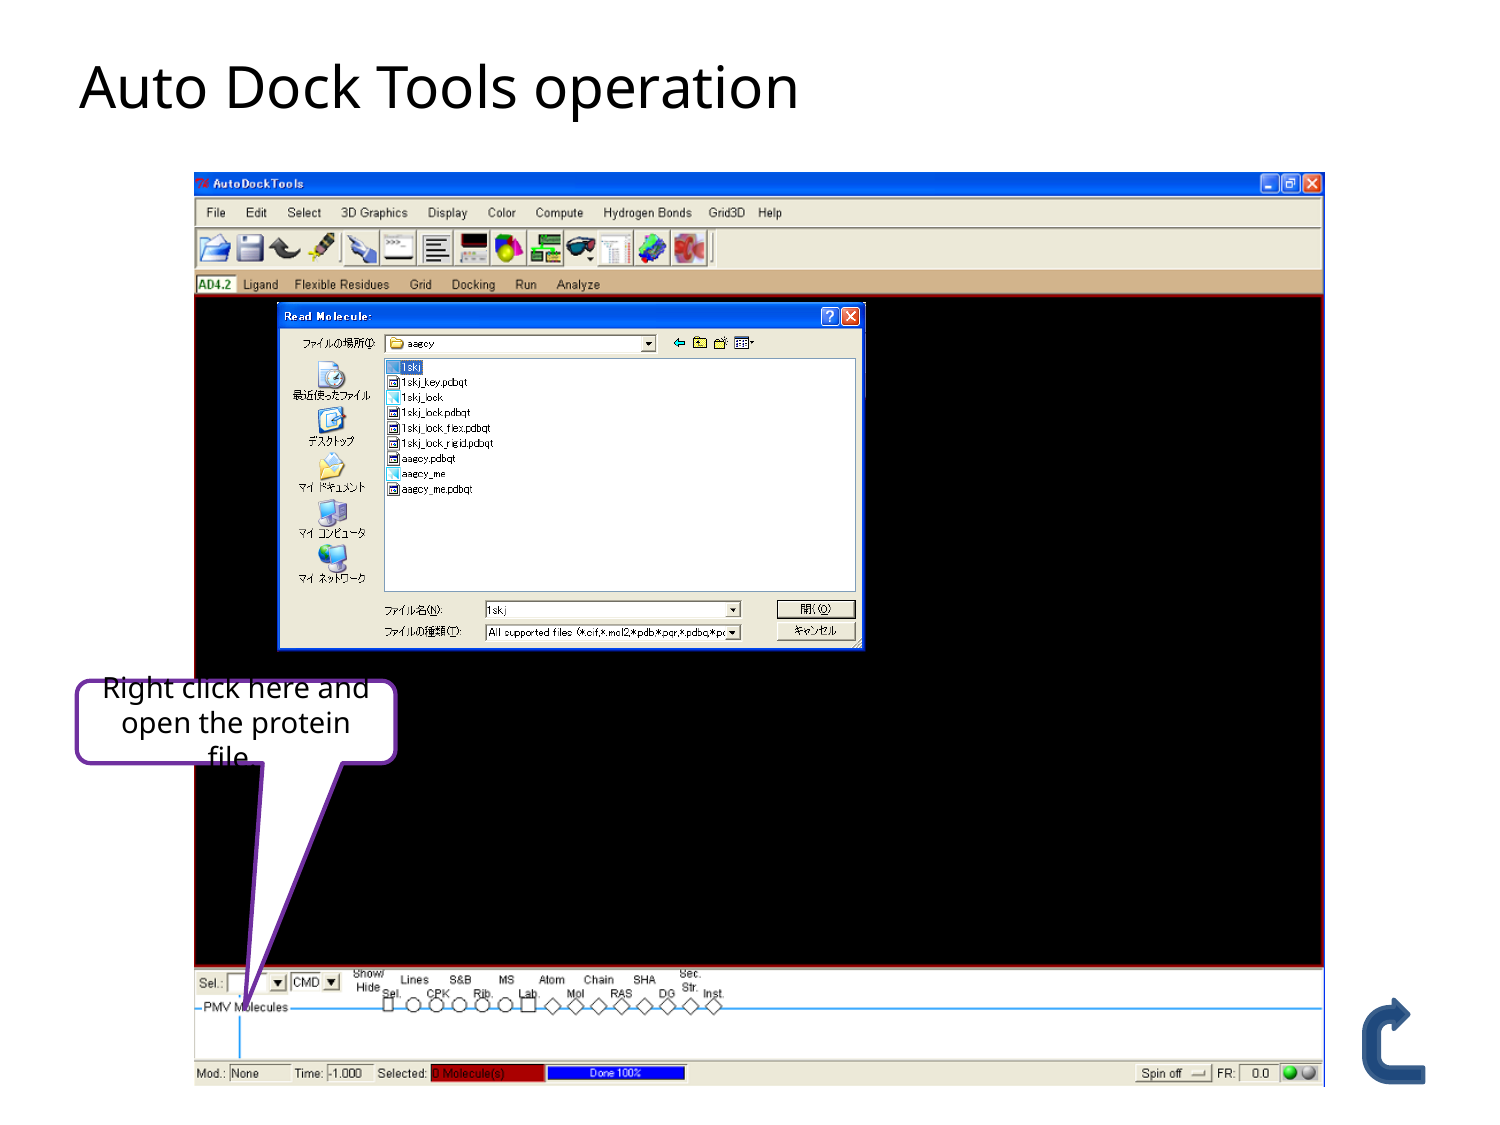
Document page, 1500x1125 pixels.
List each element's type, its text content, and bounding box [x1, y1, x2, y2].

picture [194, 172, 1326, 1087]
text_box Auto Dock Tools operation [64, 42, 1152, 128]
text_box [1362, 997, 1426, 1085]
text_box Right click here and open the protein file. [74, 678, 189, 766]
